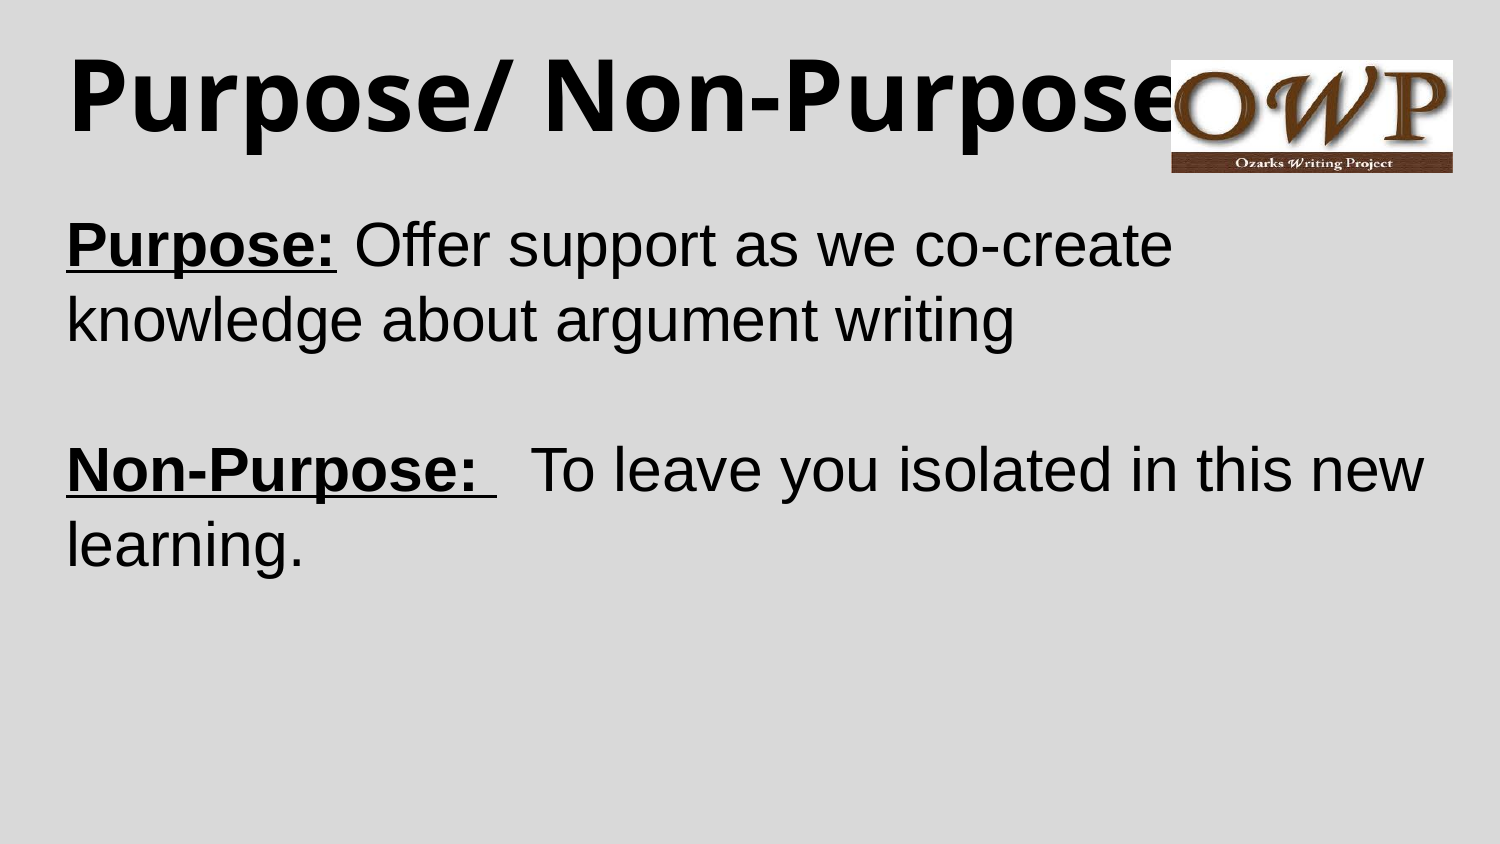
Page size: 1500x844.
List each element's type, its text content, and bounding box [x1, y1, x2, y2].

picture [1170, 60, 1453, 174]
title Purpose/ Non-Purpose [51, 72, 1165, 167]
list Purpose: Offer support as we co-create knowledge about argument writing Non-Purpose: To leave you isolated in this new learning. [51, 189, 1449, 750]
